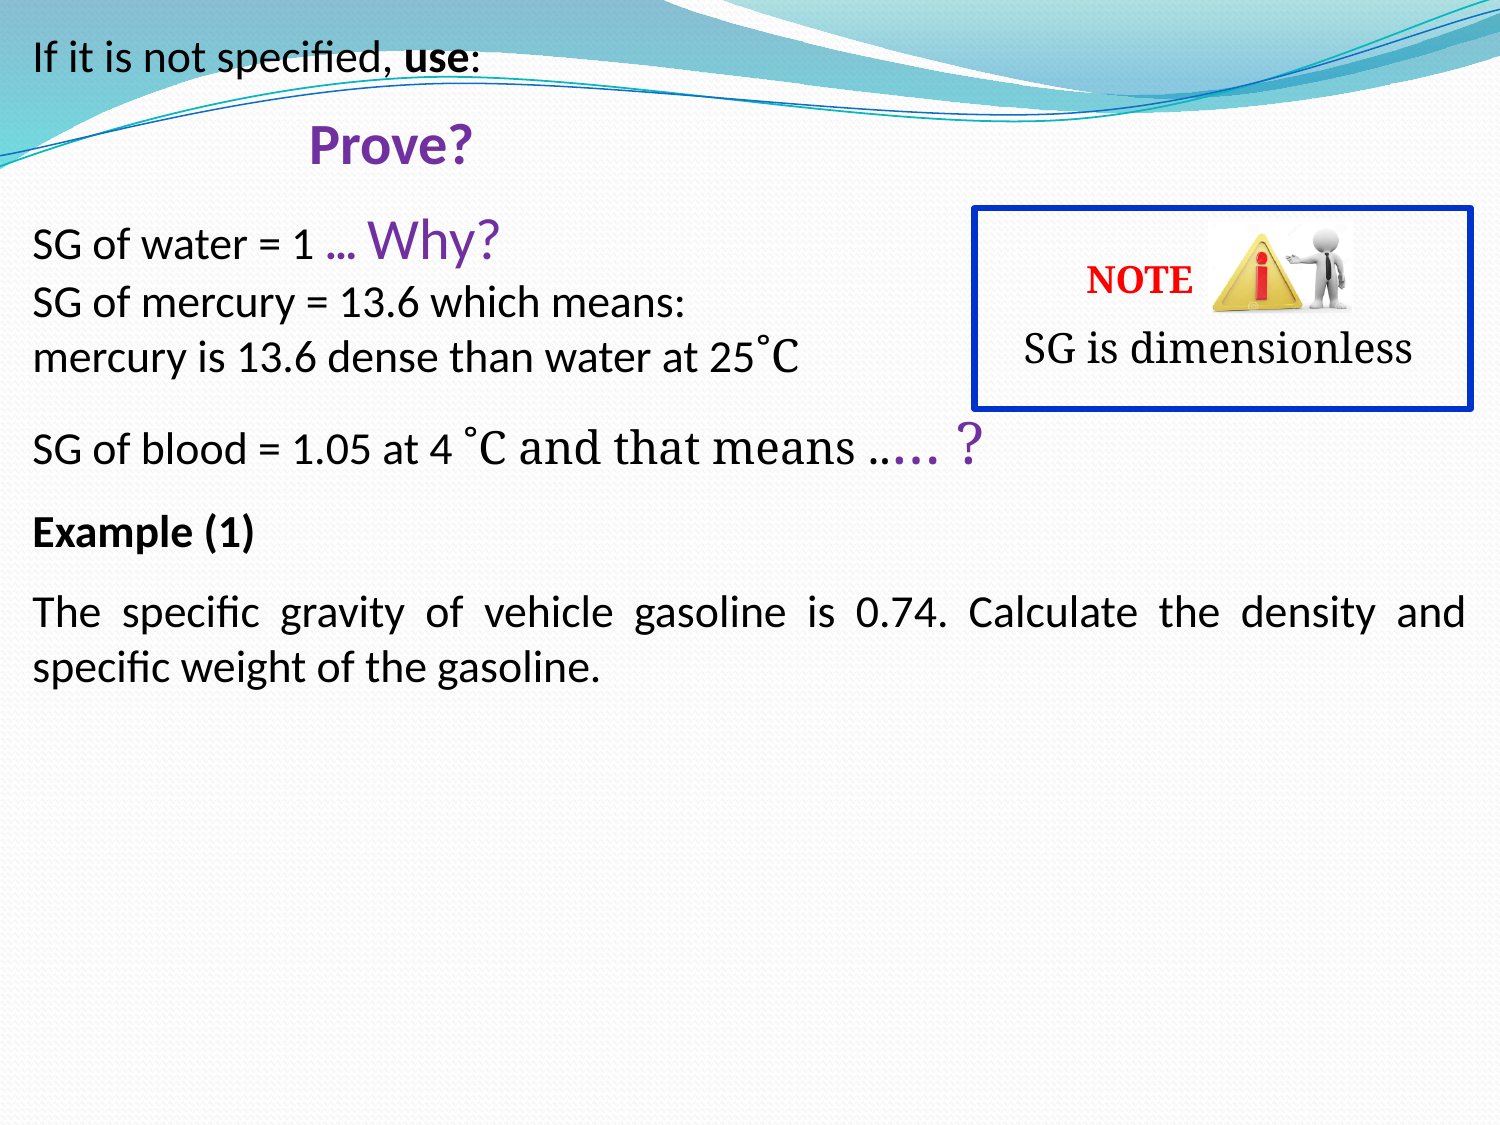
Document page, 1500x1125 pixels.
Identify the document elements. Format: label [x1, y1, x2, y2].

text_box [974, 207, 1471, 410]
